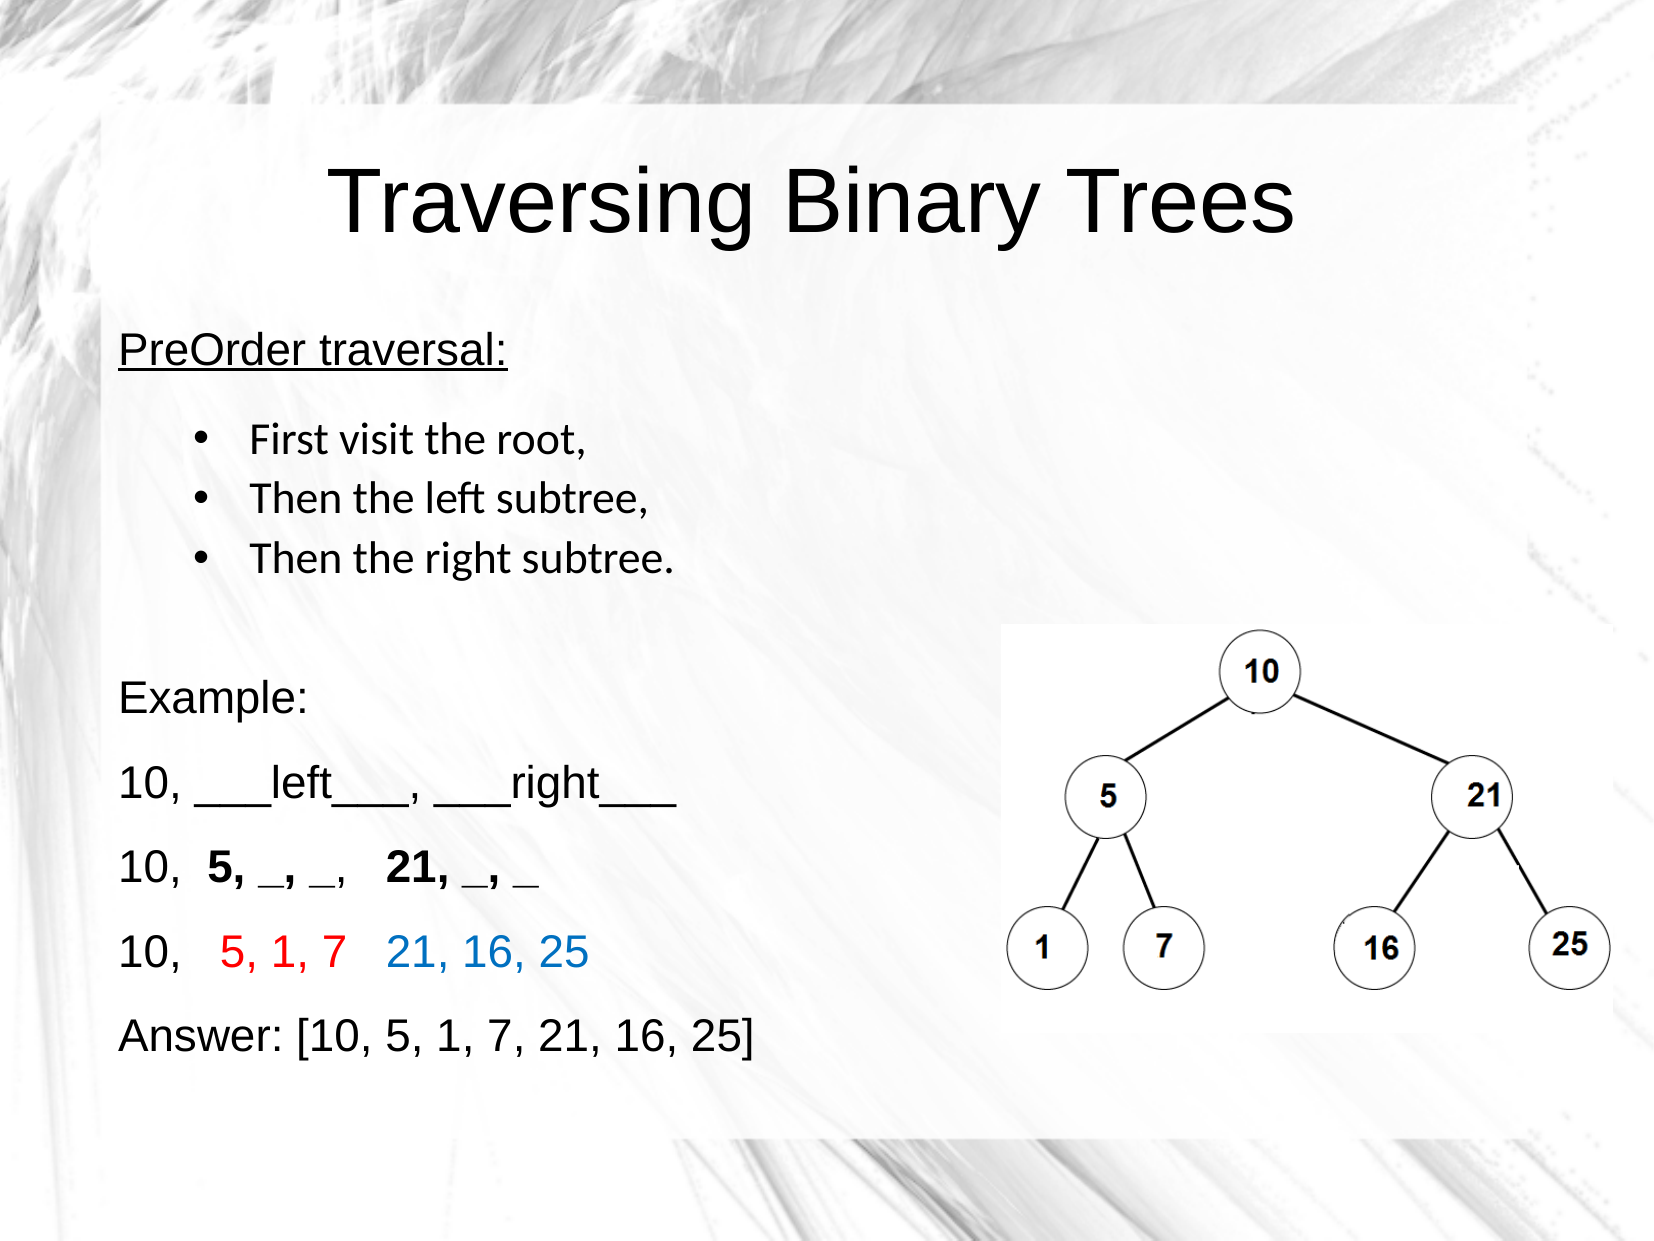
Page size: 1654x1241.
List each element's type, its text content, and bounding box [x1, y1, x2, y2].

list PreOrder traversal: First visit the root, Then the left subtree, Then the right subtree. Example: 10, ___left___, ___right___ 10, 5, _, _, 21, _, _ 10, 5, 1, 7 21, 16, 25 Answer: [10, 5, 1, 7, 21, 16, 25] [118, 319, 1571, 1102]
title Traversing Binary Trees [118, 112, 1506, 281]
picture [0, 0, 1654, 1241]
